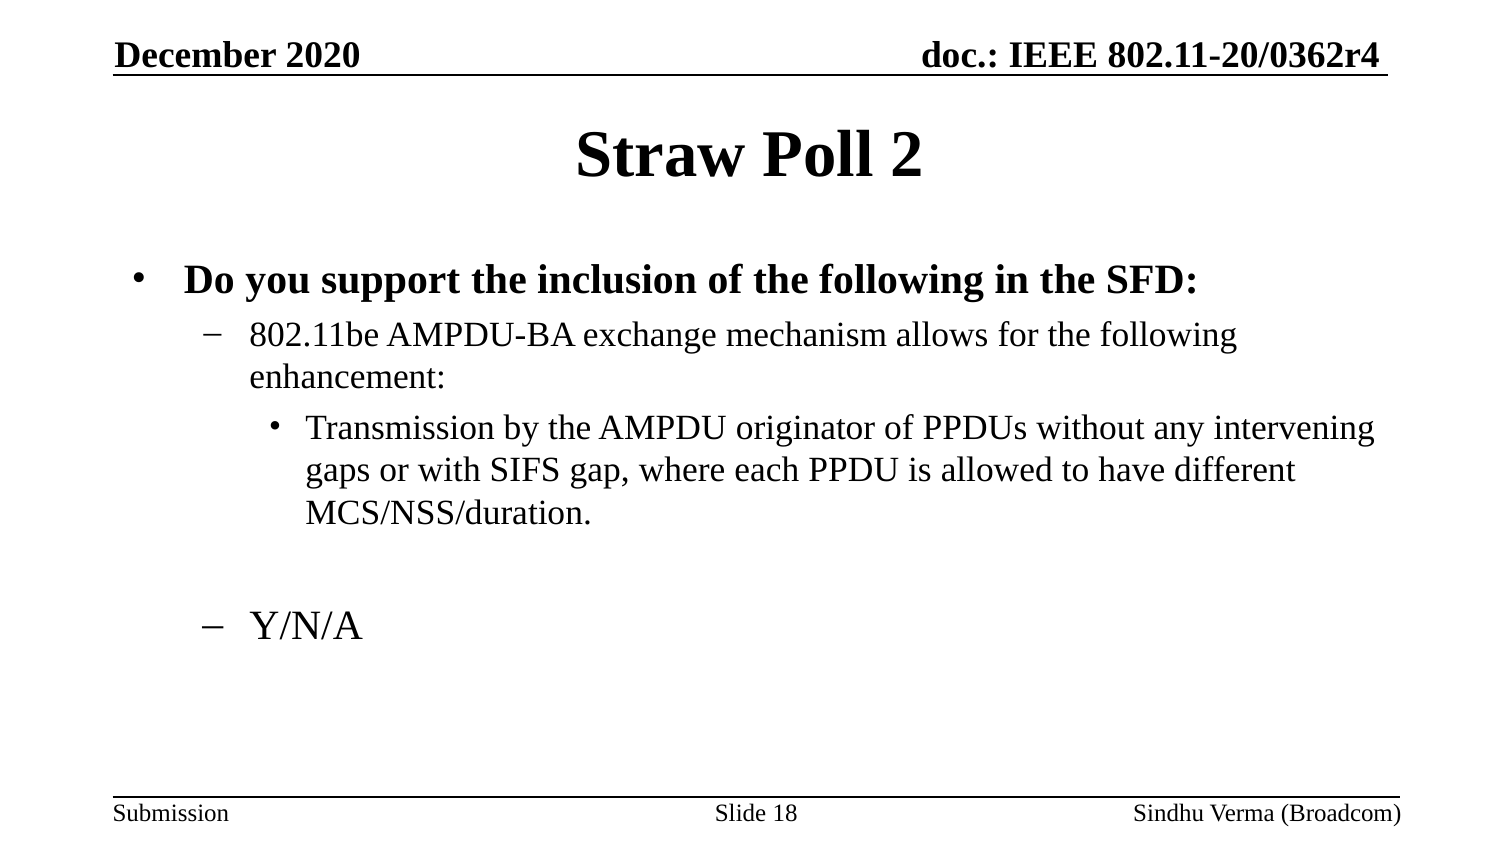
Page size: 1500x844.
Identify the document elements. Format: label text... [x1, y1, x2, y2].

slide_number Slide 18 [712, 796, 800, 820]
title Straw Poll 2 [112, 84, 1388, 216]
footer Sindhu Verma (Broadcom) [1087, 796, 1402, 820]
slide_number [114, 40, 368, 75]
list Do you support the inclusion of the following in the SFD: 802.11be AMPDU-BA exchange mechanism allows for the following enhancement: Transmission by the AMPDU originator of PPDUs without any intervening gaps or with SIFS gap, where each PPDU is allowed to have different MCS/NSS/duration. Y/N/A [112, 244, 1437, 751]
